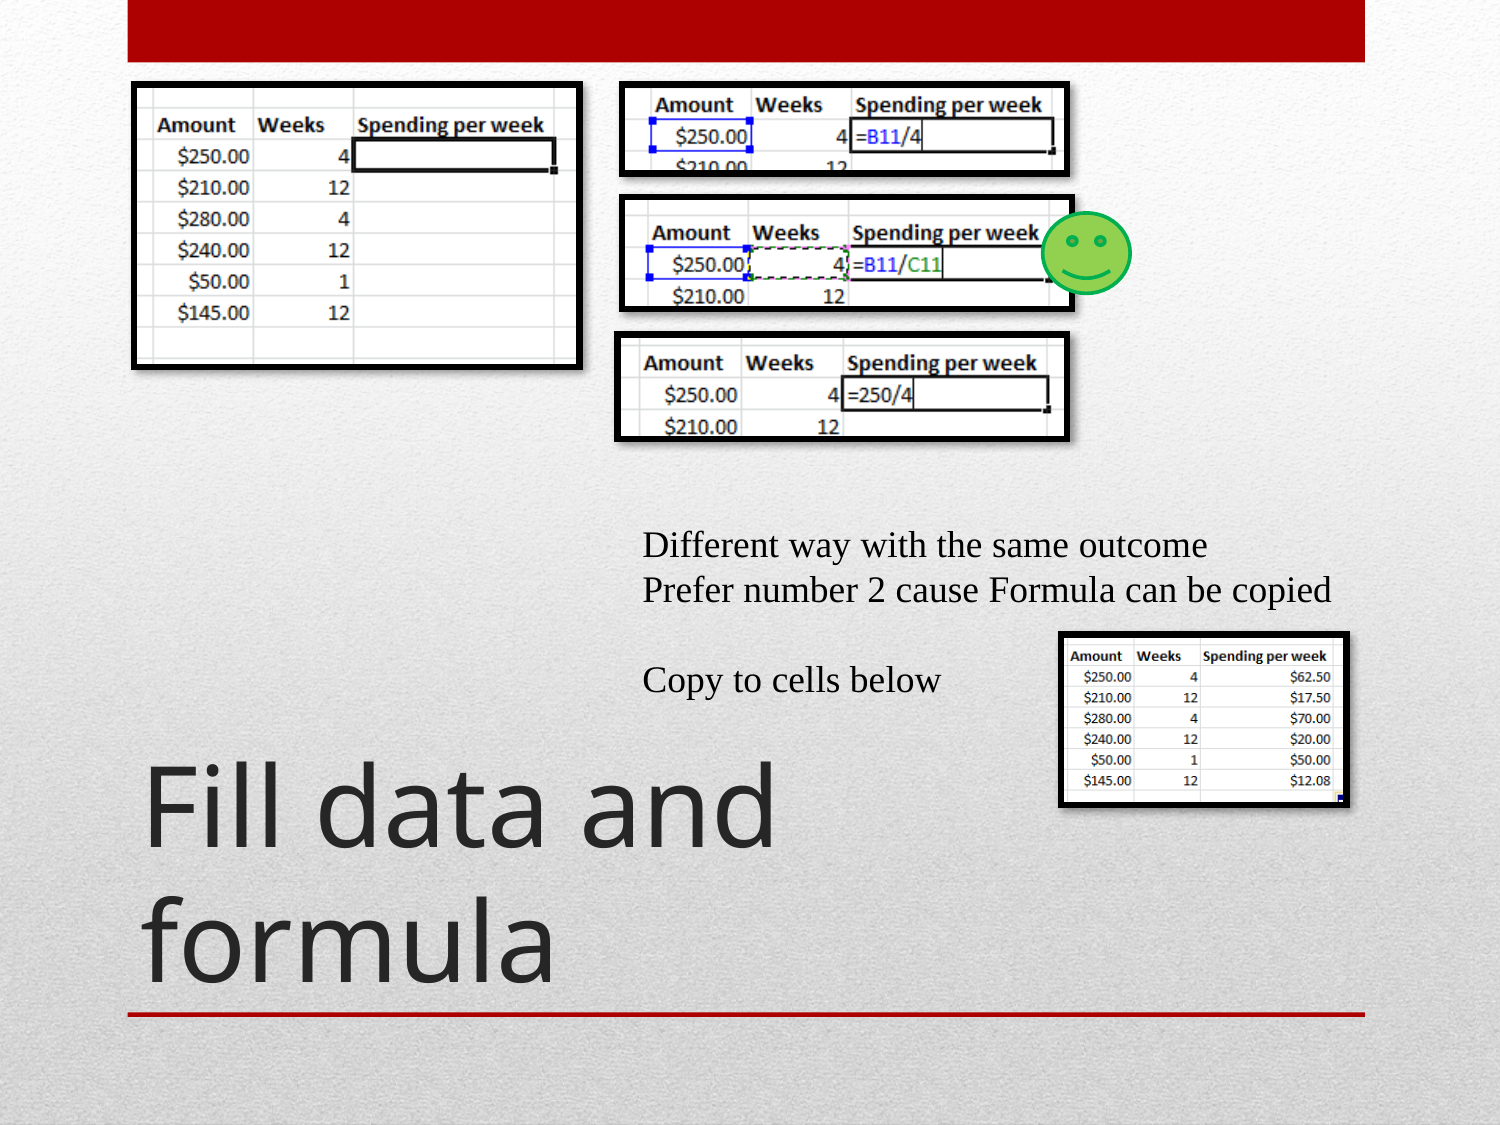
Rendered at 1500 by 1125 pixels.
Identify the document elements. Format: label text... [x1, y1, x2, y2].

picture [1063, 636, 1345, 803]
picture [136, 86, 578, 365]
text_box Different way with the same outcome Prefer number 2 cause Formula can be copied Copy to cells below [627, 512, 1348, 708]
picture [619, 336, 1065, 437]
title Fill data and formula [125, 750, 1238, 1013]
text_box [1074, 211, 1132, 296]
picture [624, 199, 1070, 307]
picture [624, 86, 1065, 171]
